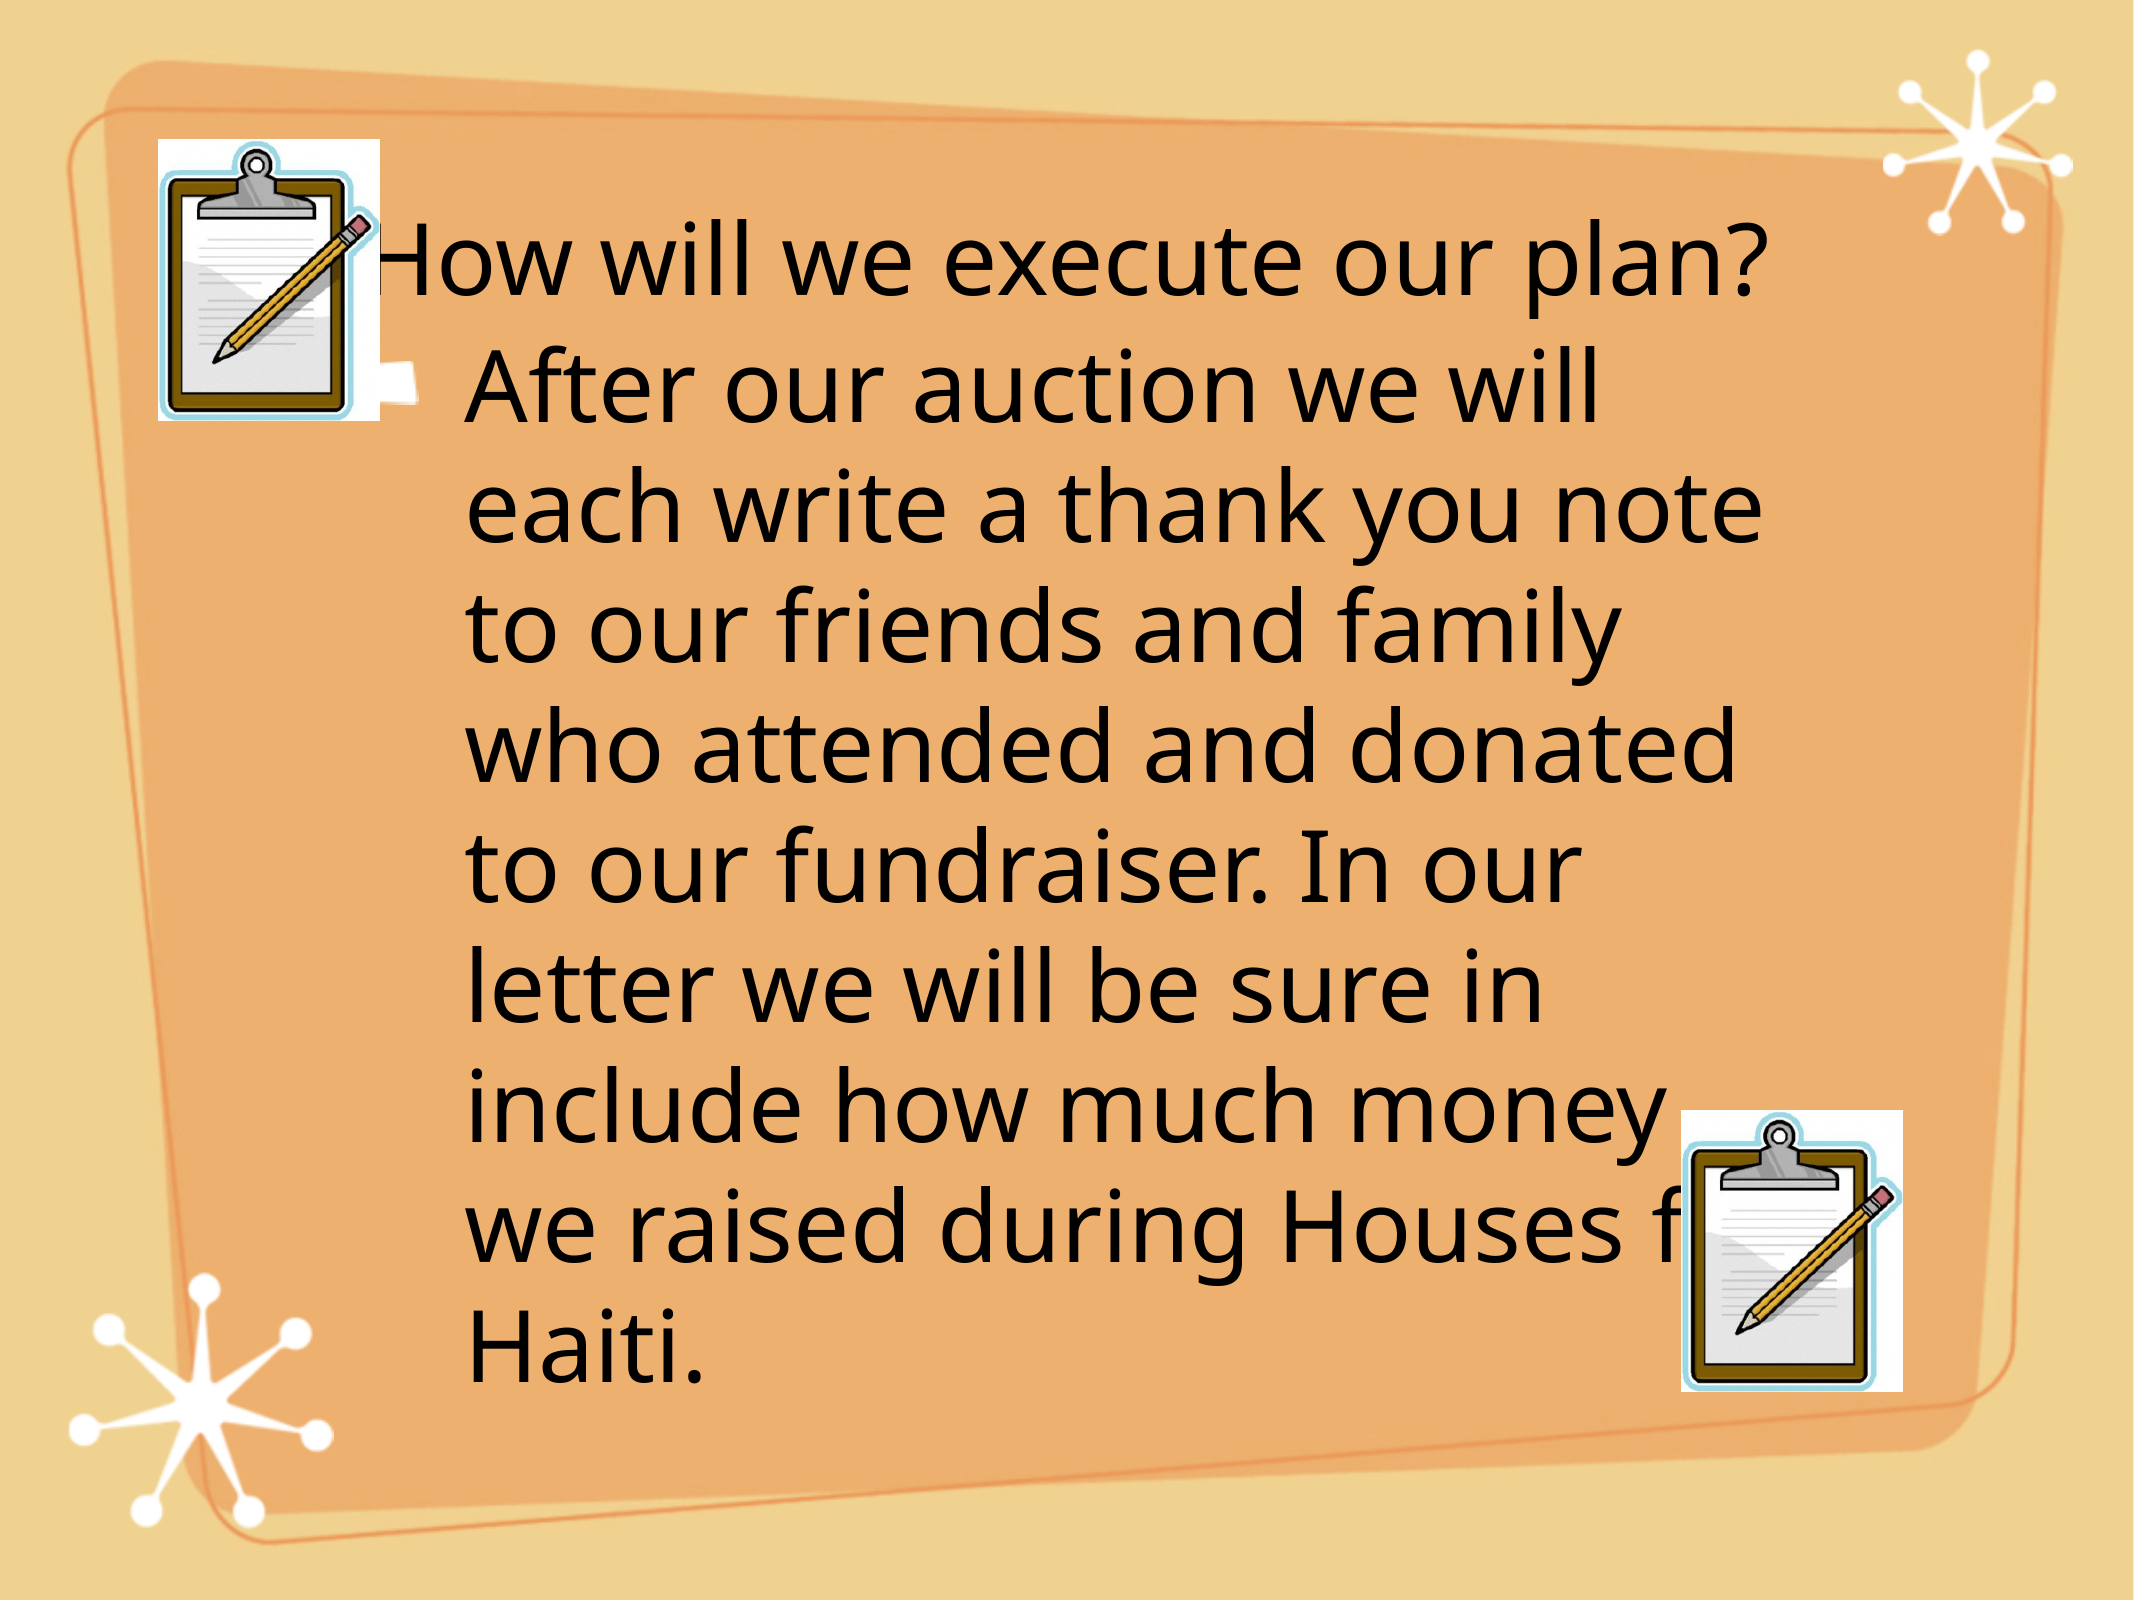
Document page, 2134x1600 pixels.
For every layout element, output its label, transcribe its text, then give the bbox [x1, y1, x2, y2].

title How will we execute our plan? [307, 130, 1826, 380]
list After our auction we will each write a thank you note to our friends and family who attended and donated to our fundraiser. In our letter we will be sure in include how much money we raised during Houses for Haiti. [307, 430, 1826, 1295]
picture [0, 0, 2134, 1600]
